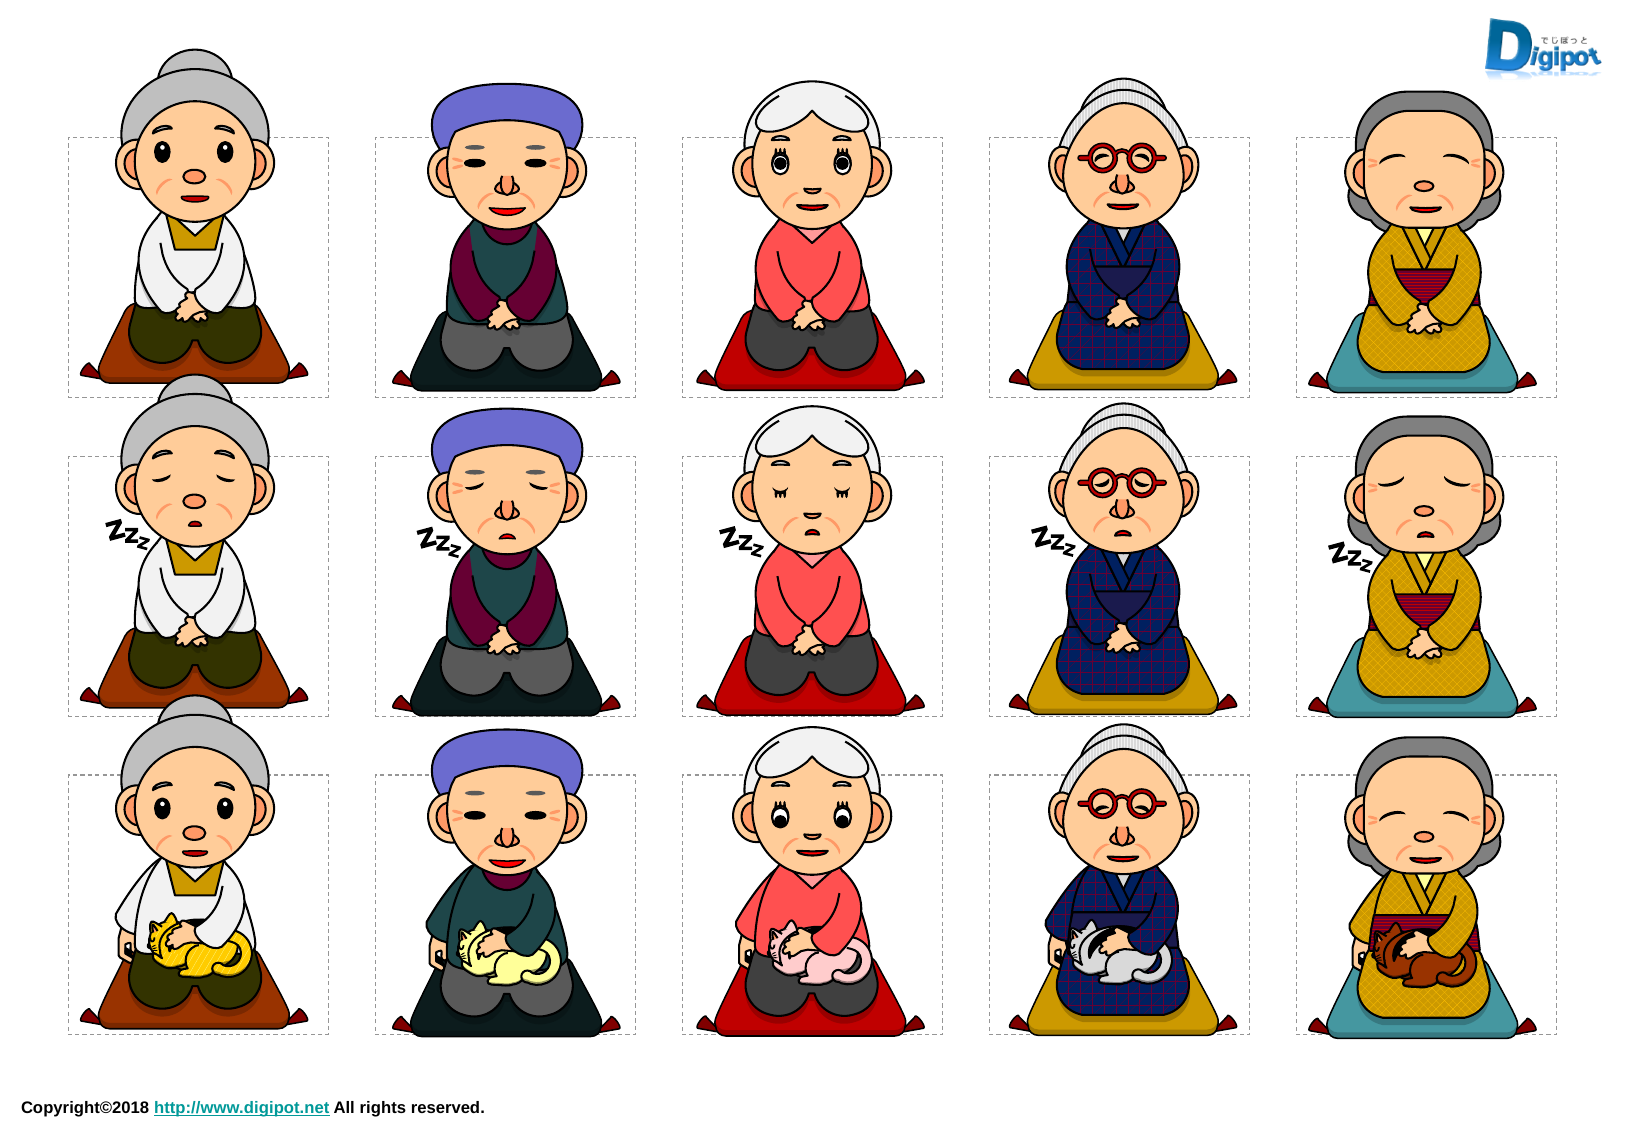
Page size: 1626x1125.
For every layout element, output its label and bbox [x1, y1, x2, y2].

text_box [1009, 403, 1237, 715]
text_box [392, 729, 621, 1037]
text_box [696, 405, 925, 716]
text_box [696, 81, 925, 391]
text_box [392, 83, 621, 392]
picture [1485, 18, 1602, 82]
text_box [80, 49, 308, 373]
text_box [1009, 78, 1237, 390]
text_box [1308, 416, 1537, 718]
text_box [1308, 91, 1537, 393]
text_box [1308, 737, 1537, 1039]
text_box [392, 408, 621, 716]
text_box [80, 695, 308, 1029]
text_box [696, 726, 925, 1037]
text_box [1009, 724, 1237, 1036]
text_box [80, 374, 308, 694]
